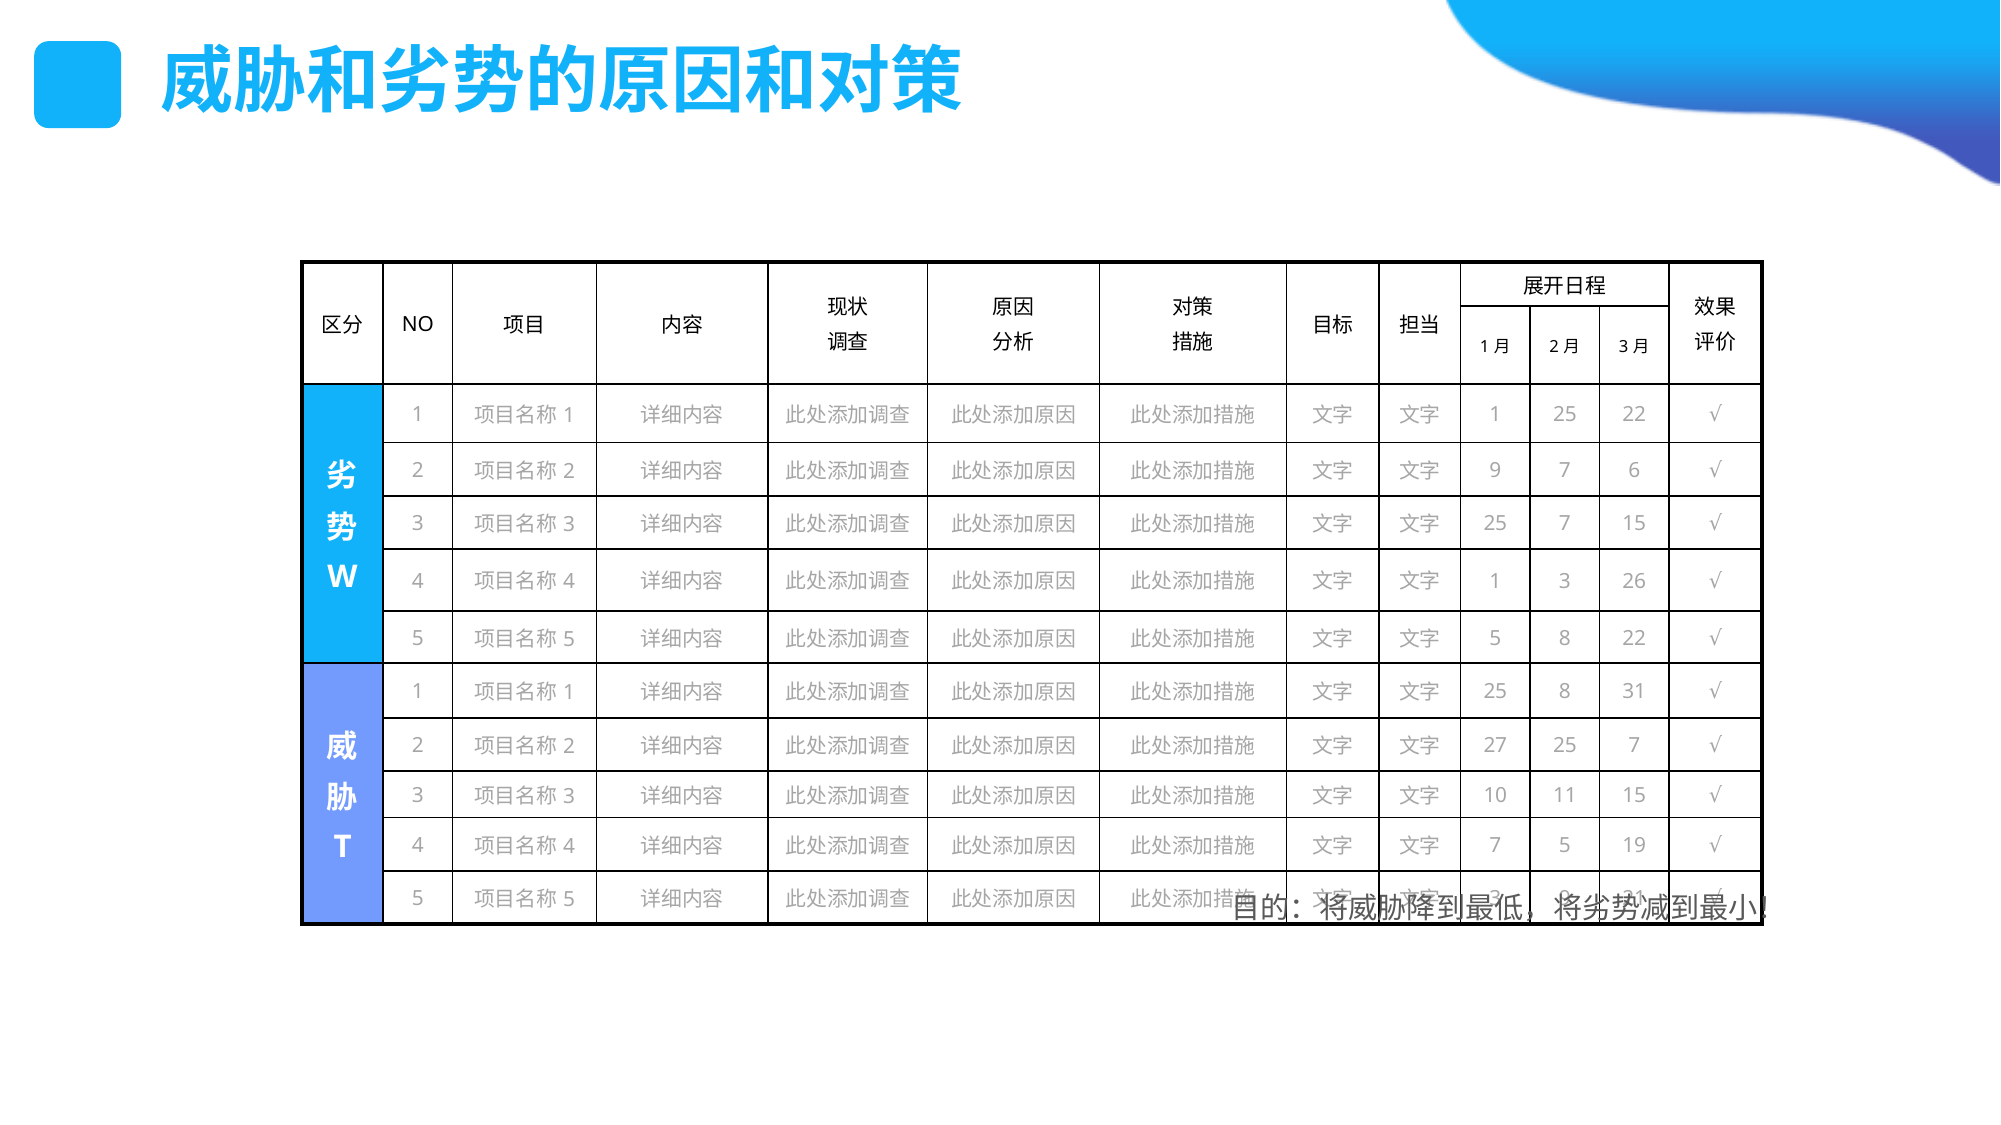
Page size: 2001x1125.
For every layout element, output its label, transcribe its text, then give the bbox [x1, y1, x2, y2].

table_cell 25 [1531, 385, 1599, 442]
table_cell 此处添加原因 [928, 497, 1099, 548]
table_cell 15 [1600, 772, 1668, 817]
table_cell √ [1670, 719, 1760, 770]
table_cell 项目名称5 [453, 872, 596, 922]
table_cell 此处添加原因 [928, 550, 1099, 610]
table_cell 此处添加措施 [1100, 385, 1286, 442]
table_cell 详细内容 [597, 385, 767, 442]
table_header 担当 [1380, 264, 1460, 383]
table_cell 此处添加调查 [769, 818, 927, 870]
table_cell 此处添加原因 [928, 385, 1099, 442]
table_cell 26 [1600, 550, 1668, 610]
table_cell 7 [1600, 719, 1668, 770]
table_cell 此处添加调查 [769, 497, 927, 548]
table_cell 2 [384, 719, 452, 770]
table_cell 7 [1461, 818, 1529, 870]
text_box 目的：将威胁降到最低，将劣势减到最小！ [1014, 874, 1967, 934]
table_cell 详细内容 [597, 719, 767, 770]
table_cell 3 [1531, 550, 1599, 610]
table_cell 5 [384, 872, 452, 922]
table_header 区分 [304, 264, 382, 383]
table_cell 8 [1531, 612, 1599, 662]
table_cell 文字 [1287, 443, 1378, 495]
table_header 项目 [453, 264, 596, 383]
table_cell 此处添加措施 [1100, 818, 1286, 870]
table_cell 文字 [1287, 385, 1378, 442]
table_cell 详细内容 [597, 818, 767, 870]
table_cell 5 [1531, 818, 1599, 870]
table_cell 此处添加调查 [769, 443, 927, 495]
table_cell 15 [1600, 497, 1668, 548]
table_cell 1 [384, 385, 452, 442]
table_cell 此处添加措施 [1100, 719, 1286, 770]
table_cell 此处添加原因 [928, 818, 1099, 870]
table_cell 11 [1531, 772, 1599, 817]
table_header 内容 [597, 264, 767, 383]
table_cell 3 [384, 772, 452, 817]
table_header 原因 分析 [928, 264, 1099, 383]
table_cell 7 [1531, 497, 1599, 548]
table_cell 27 [1461, 719, 1529, 770]
table_cell 详细内容 [597, 772, 767, 817]
table_cell √ [1670, 443, 1760, 495]
table_cell 详细内容 [597, 612, 767, 662]
table_header NO [384, 264, 452, 383]
table_cell √ [1670, 818, 1760, 870]
table_cell 此处添加调查 [769, 550, 927, 610]
table_cell 详细内容 [597, 872, 767, 922]
table_cell 此处添加措施 [1100, 497, 1286, 548]
table_cell 项目名称3 [453, 772, 596, 817]
table_cell 1 [1461, 385, 1529, 442]
table_cell 8 [1531, 664, 1599, 717]
table_cell 5 [1461, 612, 1529, 662]
table_cell 项目名称1 [453, 385, 596, 442]
table_cell 19 [1600, 818, 1668, 870]
table_cell 此处添加措施 [1100, 664, 1286, 717]
table_cell 项目名称2 [453, 443, 596, 495]
table_cell 25 [1531, 719, 1599, 770]
table_cell 25 [1461, 664, 1529, 717]
table_cell 10 [1461, 772, 1529, 817]
table_cell 25 [1461, 497, 1529, 548]
table_cell 4 [384, 550, 452, 610]
table_cell 文字 [1287, 719, 1378, 770]
table_cell 31 [1600, 664, 1668, 717]
table_cell 文字 [1380, 818, 1460, 870]
table_cell 项目名称3 [453, 497, 596, 548]
table_cell 文字 [1287, 612, 1378, 662]
table_cell 此处添加原因 [928, 612, 1099, 662]
table_cell 文字 [1287, 772, 1378, 817]
table_cell 劣 势 W [304, 385, 382, 662]
table_cell 3 [384, 497, 452, 548]
table_cell 3月 [1600, 307, 1668, 383]
table_cell 威 胁 T [304, 664, 382, 922]
table_cell √ [1670, 385, 1760, 442]
table_cell 此处添加原因 [928, 664, 1099, 717]
picture [1445, 0, 2000, 186]
table_cell √ [1670, 772, 1760, 817]
table_cell 项目名称5 [453, 612, 596, 662]
table_cell 22 [1600, 385, 1668, 442]
table_cell 此处添加调查 [769, 772, 927, 817]
table_header 展开日程 [1461, 264, 1668, 305]
table_cell 文字 [1380, 612, 1460, 662]
table_cell 此处添加措施 [1100, 612, 1286, 662]
table_cell 9 [1461, 443, 1529, 495]
table_cell 文字 [1380, 550, 1460, 610]
table_cell 1 [384, 664, 452, 717]
table_cell 项目名称1 [453, 664, 596, 717]
table_cell 1月 [1461, 307, 1529, 383]
table_cell 详细内容 [597, 443, 767, 495]
table_cell 7 [1531, 443, 1599, 495]
table_cell 文字 [1380, 772, 1460, 817]
table_cell 文字 [1287, 550, 1378, 610]
table_cell 此处添加原因 [928, 872, 1099, 922]
table_cell 6 [1600, 443, 1668, 495]
table_cell 文字 [1380, 385, 1460, 442]
table_cell 文字 [1287, 818, 1378, 870]
table_cell 此处添加原因 [928, 772, 1099, 817]
table_cell 此处添加调查 [769, 664, 927, 717]
table_cell 详细内容 [597, 550, 767, 610]
table_cell 2月 [1531, 307, 1599, 383]
table_cell 此处添加原因 [928, 719, 1099, 770]
table_cell 文字 [1287, 664, 1378, 717]
table_cell 项目名称4 [453, 550, 596, 610]
table_cell 此处添加措施 [1100, 550, 1286, 610]
table_cell 详细内容 [597, 497, 767, 548]
table_cell 文字 [1380, 664, 1460, 717]
table_cell 文字 [1380, 719, 1460, 770]
table_cell 文字 [1380, 443, 1460, 495]
table_cell 此处添加措施 [1100, 772, 1286, 817]
table_cell √ [1670, 497, 1760, 548]
table_cell 此处添加调查 [769, 872, 927, 922]
table_cell 项目名称4 [453, 818, 596, 870]
table_cell 详细内容 [597, 664, 767, 717]
table_cell 此处添加调查 [769, 719, 927, 770]
text_box 威胁和劣势的原因和对策 [149, 28, 1047, 128]
table_header 对策 措施 [1100, 264, 1286, 383]
table_cell 此处添加措施 [1100, 443, 1286, 495]
table_cell 文字 [1287, 497, 1378, 548]
table_cell 此处添加调查 [769, 612, 927, 662]
table_header 目标 [1287, 264, 1378, 383]
table_cell 1 [1461, 550, 1529, 610]
table_cell √ [1670, 664, 1760, 717]
table_cell 项目名称2 [453, 719, 596, 770]
table_cell 5 [384, 612, 452, 662]
table_header 现状 调查 [769, 264, 927, 383]
table_cell √ [1670, 550, 1760, 610]
table_header 效果 评价 [1670, 264, 1760, 383]
table_cell 4 [384, 818, 452, 870]
table_cell 此处添加调查 [769, 385, 927, 442]
table_cell √ [1670, 612, 1760, 662]
table_cell 2 [384, 443, 452, 495]
table_cell 文字 [1380, 497, 1460, 548]
table_cell 此处添加原因 [928, 443, 1099, 495]
table_cell 22 [1600, 612, 1668, 662]
